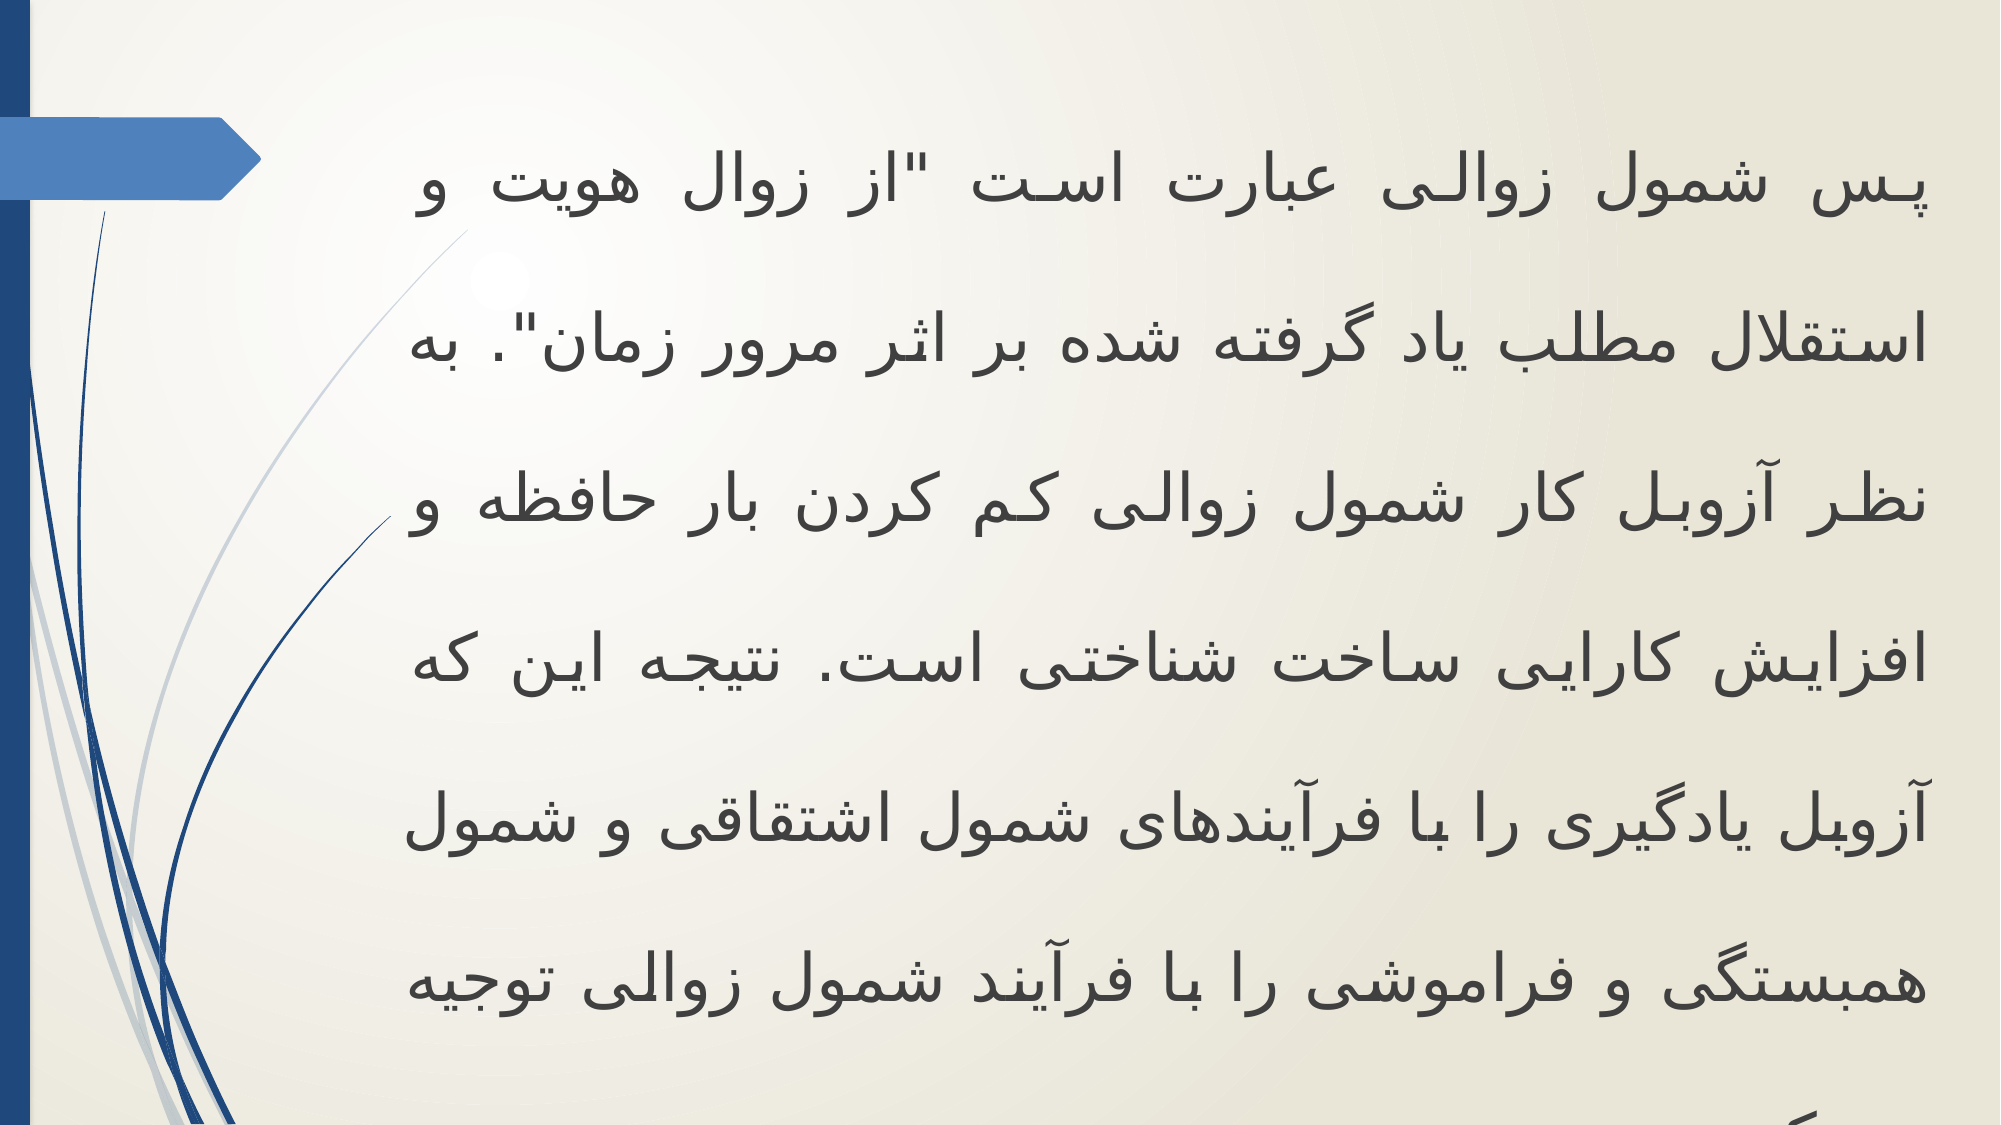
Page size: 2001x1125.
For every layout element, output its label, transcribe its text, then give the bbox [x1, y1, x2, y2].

list پس شمول زوالی عبارت است "از زوال هویت و استقلال مطلب یاد گرفته شده بر اثر مرور زمان". به نظر آزوبل کار شمول زوالی کم کردن بار حافظه و افزایش کارایی ساخت شناختی است. نتیجه این که آزوبل یادگیری را با فرآیندهای شمول اشتقاقی و شمول همبستگی و فراموشی را با فرآیند شمول زوالی توجیه می کند. [386, 47, 1946, 668]
